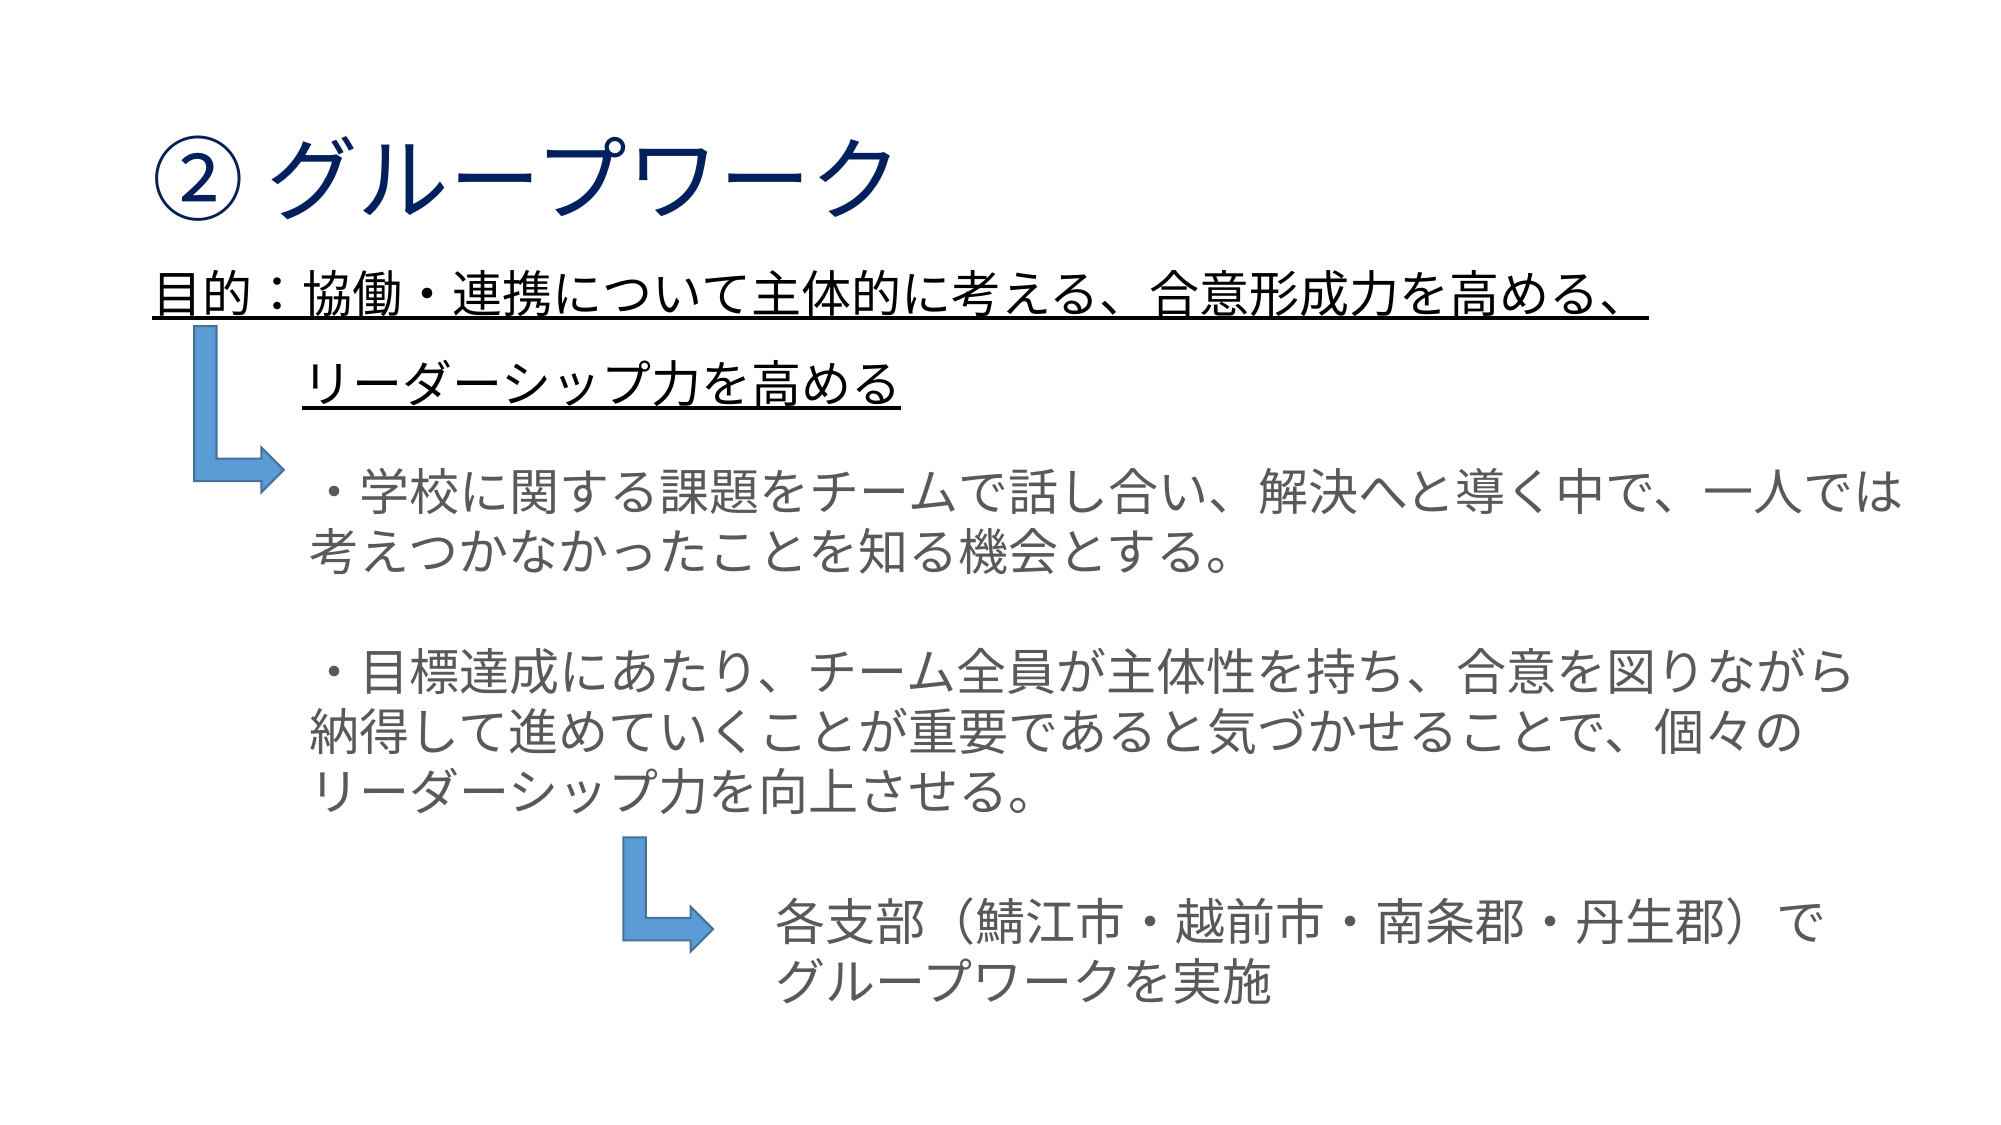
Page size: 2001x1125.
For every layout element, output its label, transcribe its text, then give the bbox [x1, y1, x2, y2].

text_box ・学校に関する課題をチームで話し合い、解決へと導く中で、一人では考えつかなかったことを知る機会とする。 ・目標達成にあたり、チーム全員が主体性を持ち、合意を図りながら納得して進めていくことが重要であると気づかせることで、個々のリーダーシップ力を向上させる。 [295, 453, 1919, 828]
text_box 各支部（鯖江市・越前市・南条郡・丹生郡）で グループワークを実施 [760, 883, 1928, 1019]
text_box [622, 836, 715, 955]
title ②グループワーク 目的：協働・連携について主体的に考える、合意形成力を高める、 リーダーシップ力を高める [137, 59, 1863, 783]
text_box [193, 325, 286, 495]
